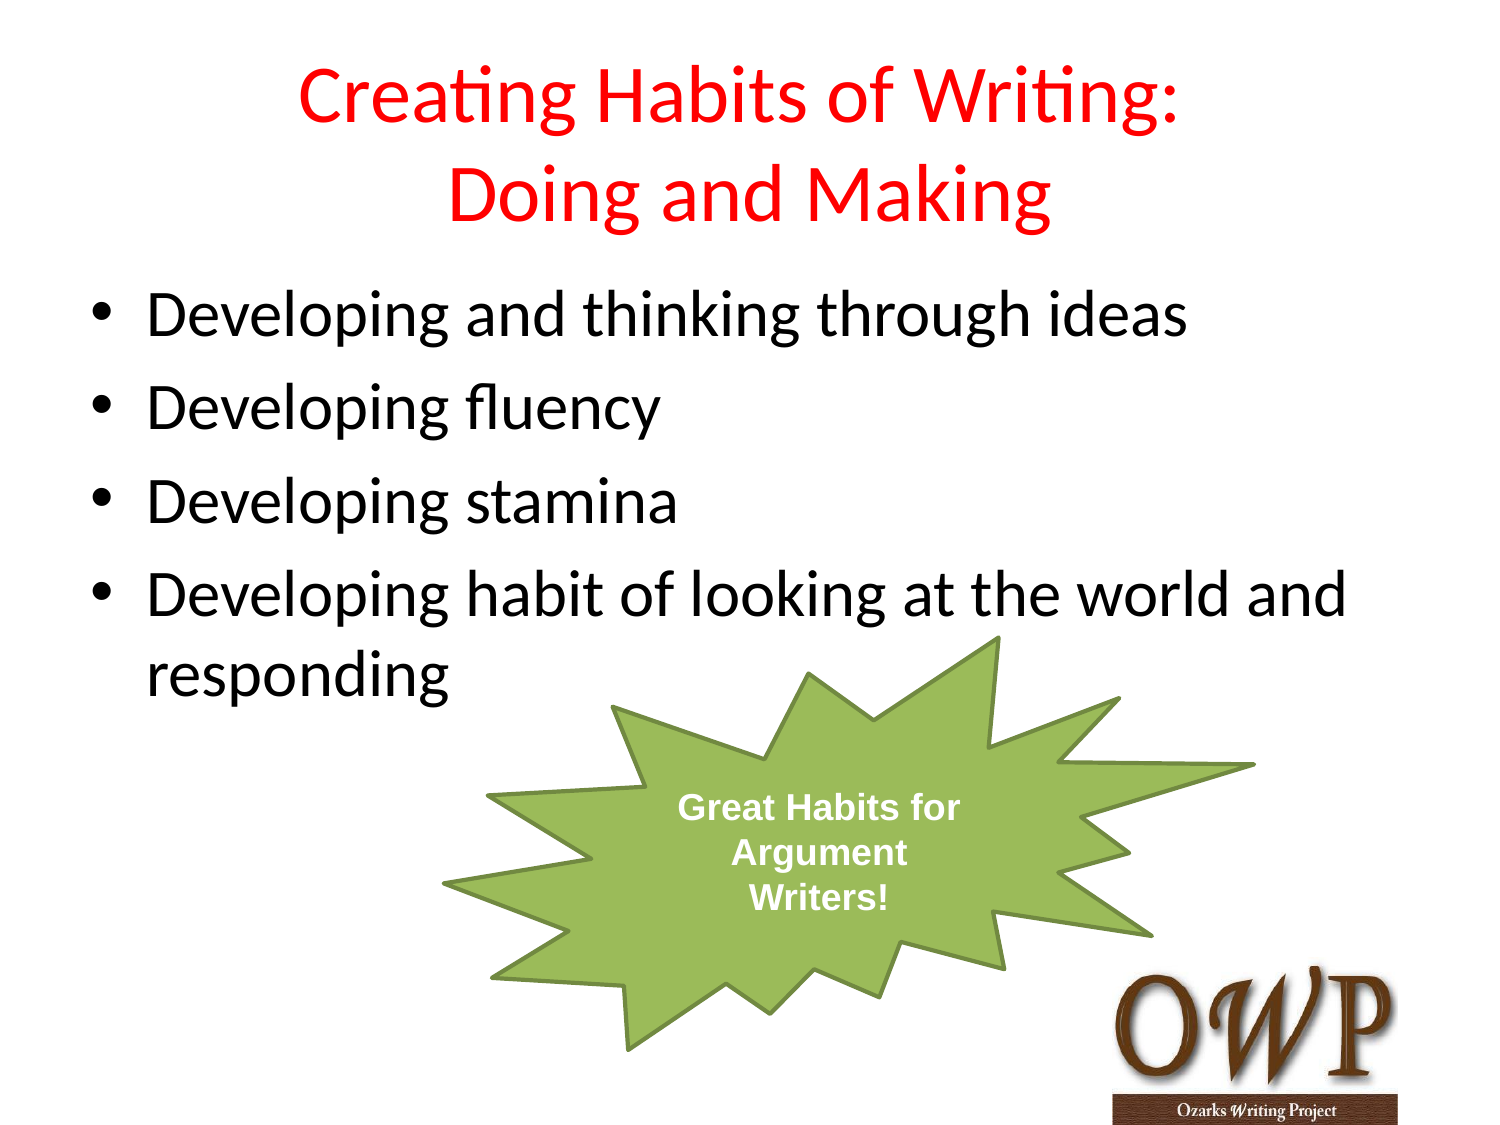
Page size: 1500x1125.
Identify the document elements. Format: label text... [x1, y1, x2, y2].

text_box Great Habits for Argument Writers! [443, 637, 1255, 1051]
title Creating Habits of Writing: Doing and Making [75, 45, 1425, 233]
list Developing and thinking through ideas Developing fluency Developing stamina Developing habit of looking at the world and responding [75, 262, 1425, 1005]
picture [1112, 957, 1399, 1125]
